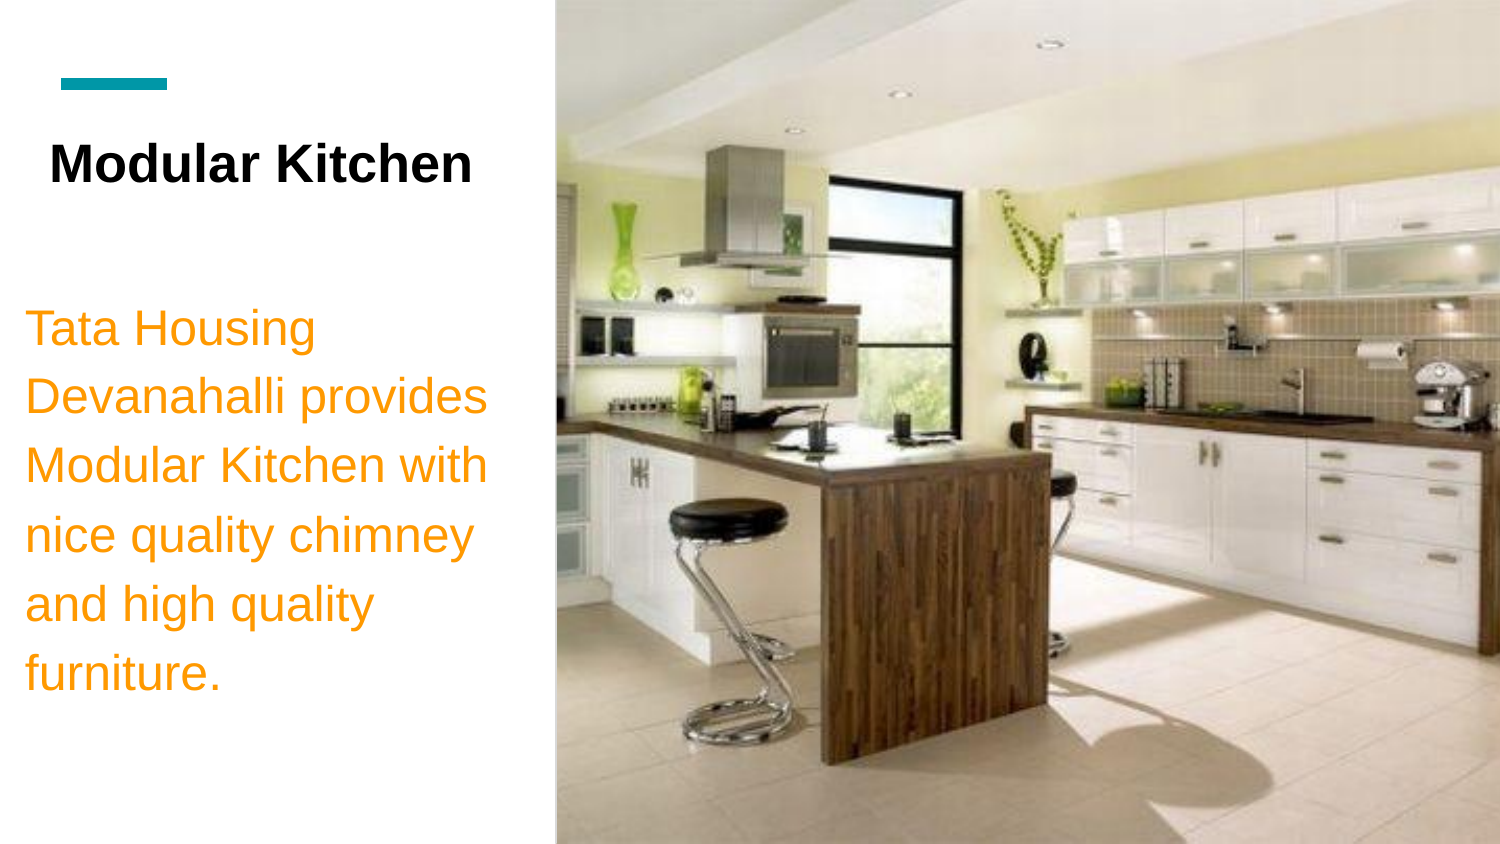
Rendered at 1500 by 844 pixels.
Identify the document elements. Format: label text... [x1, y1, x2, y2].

title Modular Kitchen [34, 113, 513, 271]
picture [557, 0, 1500, 844]
list Tata Housing Devanahalli provides Modular Kitchen with nice quality chimney and high quality furniture. [10, 271, 537, 796]
